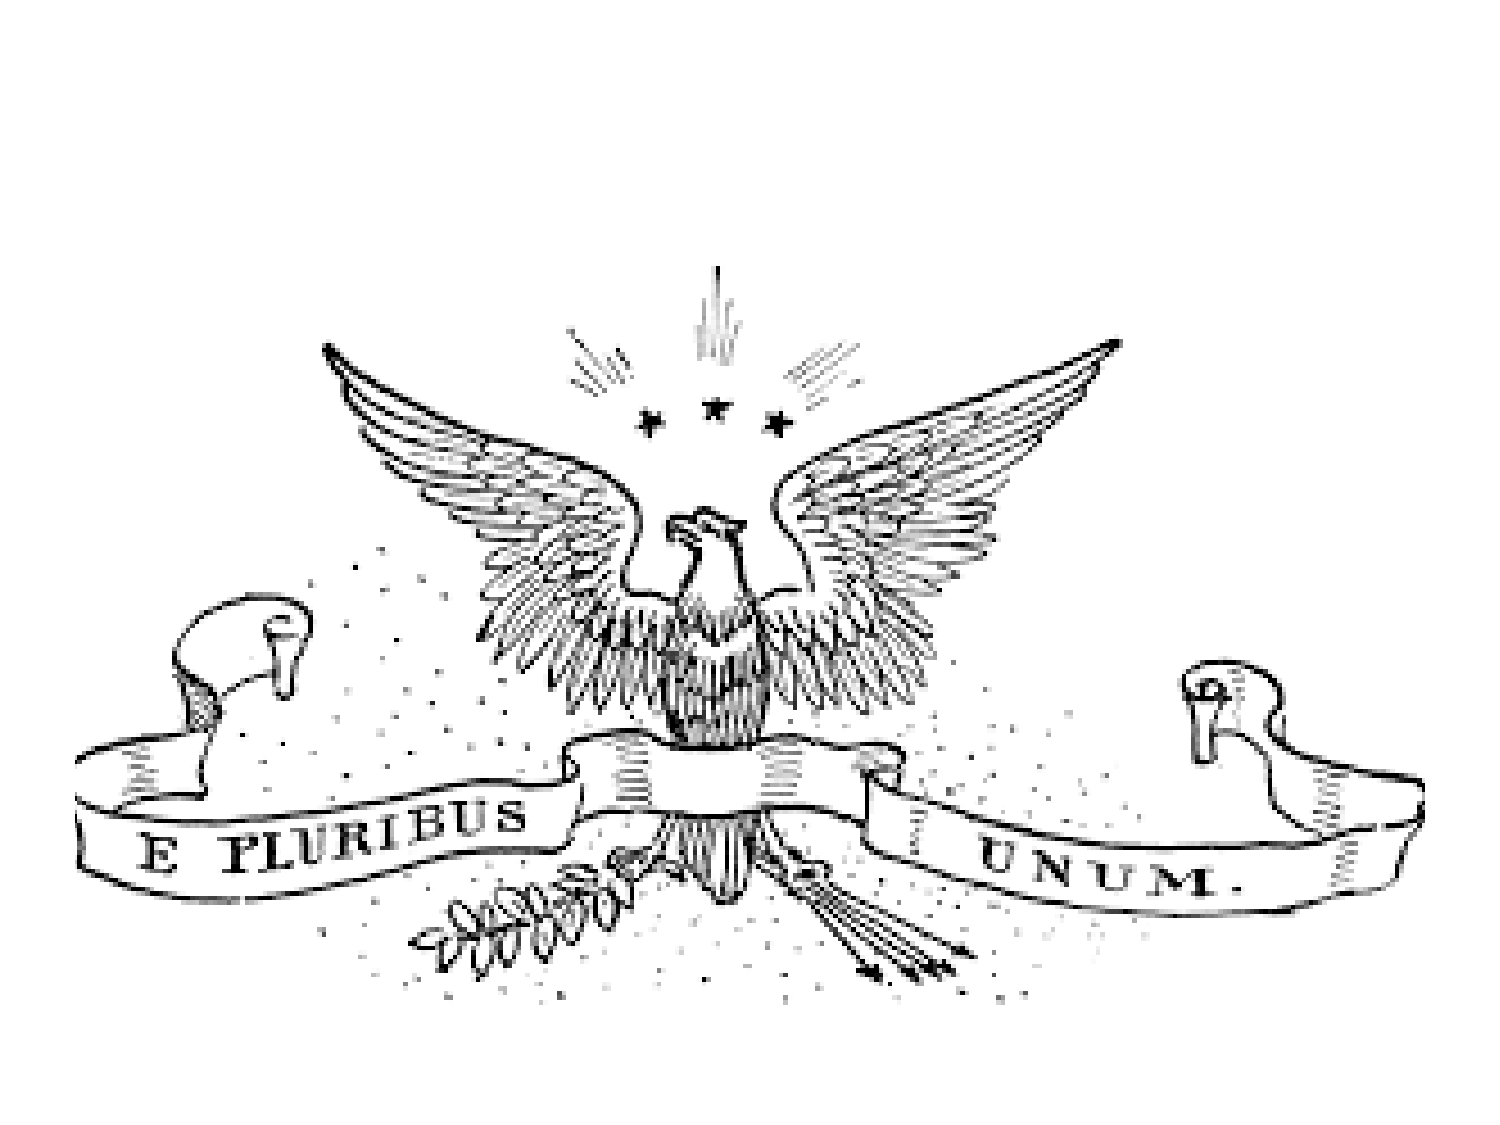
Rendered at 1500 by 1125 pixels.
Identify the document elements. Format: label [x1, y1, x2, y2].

list [74, 262, 1426, 1006]
